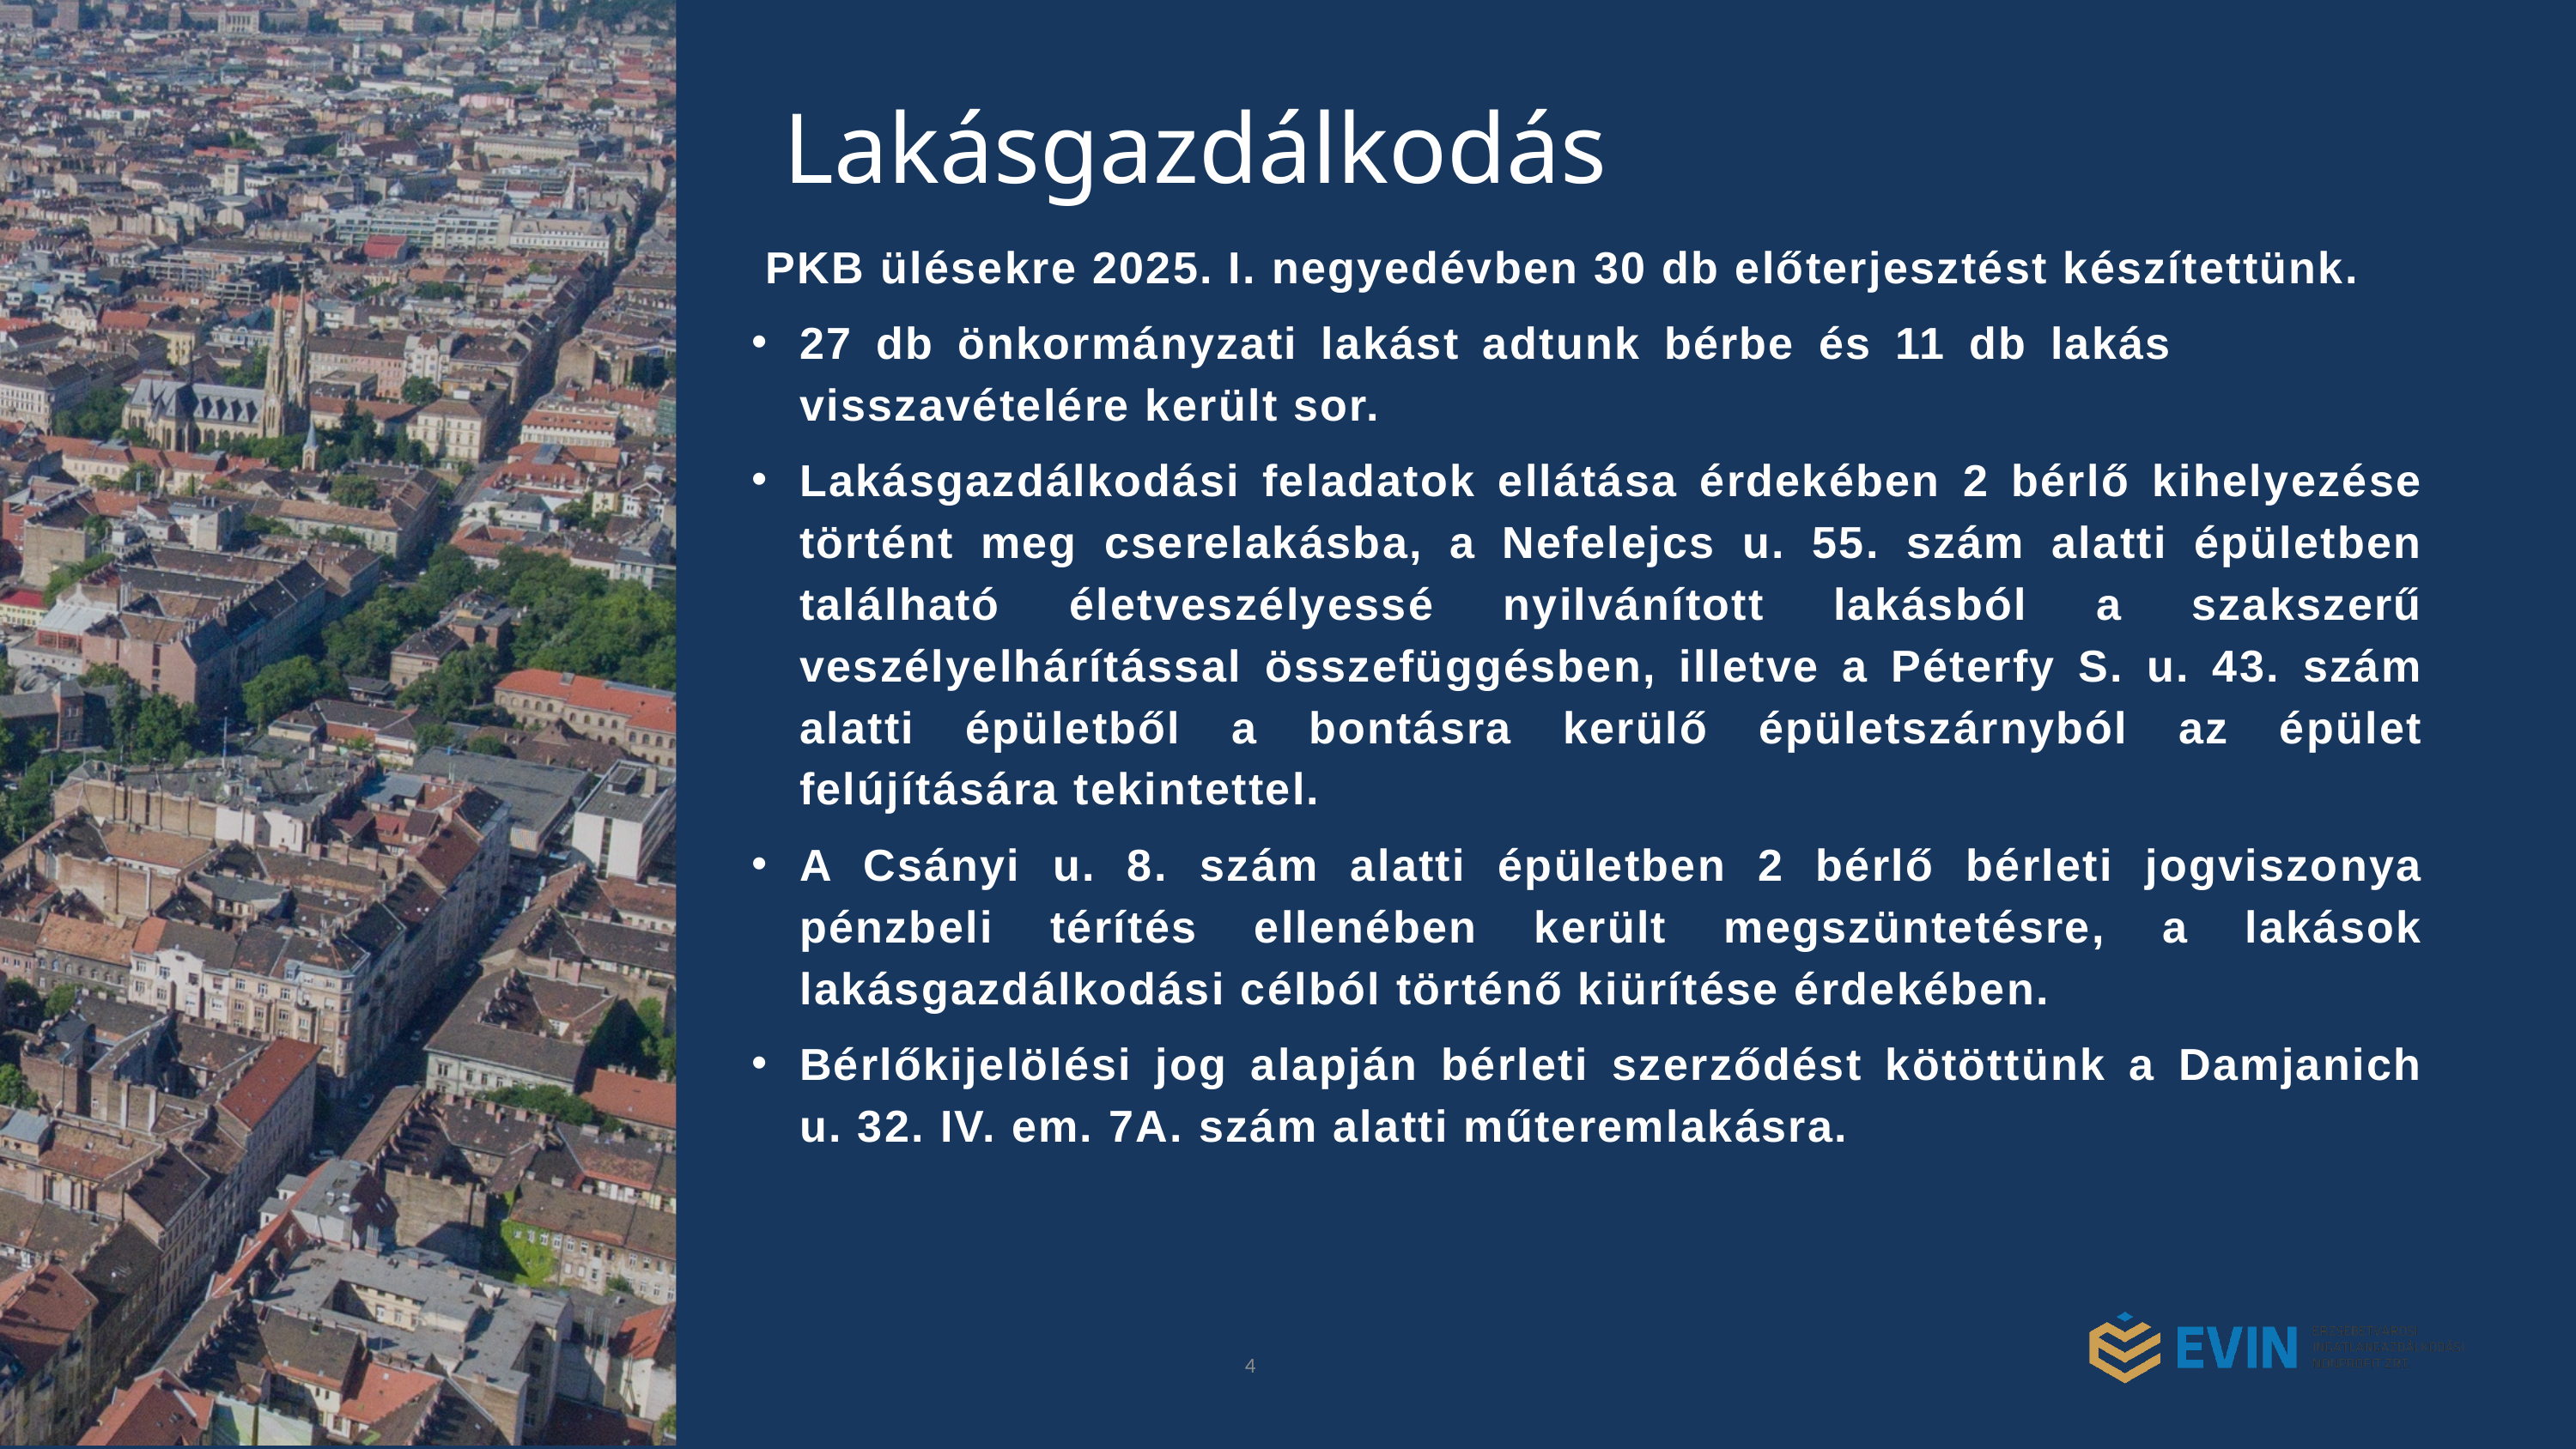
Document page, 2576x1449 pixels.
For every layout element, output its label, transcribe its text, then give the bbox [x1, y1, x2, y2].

slide_number 4 [1100, 1338, 1401, 1391]
text_box Lakásgazdálkodás [783, 45, 2308, 203]
text_box [0, 0, 677, 1446]
text_box PKB ülésekre 2025. I. negyedévben 30 db előterjesztést készítettünk. 27 db önkormányzati lakást adtunk bérbe és 11 db lakás visszavételére került sor. Lakásgazdálkodási feladatok ellátása érdekében 2 bérlő kihelyezése történt meg cserelakásba, a Nefelejcs u. 55. szám alatti épületben található életveszélyessé nyilvánított lakásból a szakszerű veszélyelhárítással összefüggésben, illetve a Péterfy S. u. 43. szám alatti épületből a bontásra kerülő épületszárnyból az épület felújítására tekintettel. A Csányi u. 8. szám alatti épületben 2 bérlő bérleti jogviszonya pénzbeli térítés ellenében került megszüntetésre, a lakások lakásgazdálkodási célból történő kiürítése érdekében. Bérlőkijelölési jog alapján bérleti szerződést kötöttünk a Damjanich u. 32. IV. em. 7A. szám alatti műteremlakásra. [750, 230, 2426, 1449]
picture [2050, 1293, 2493, 1401]
